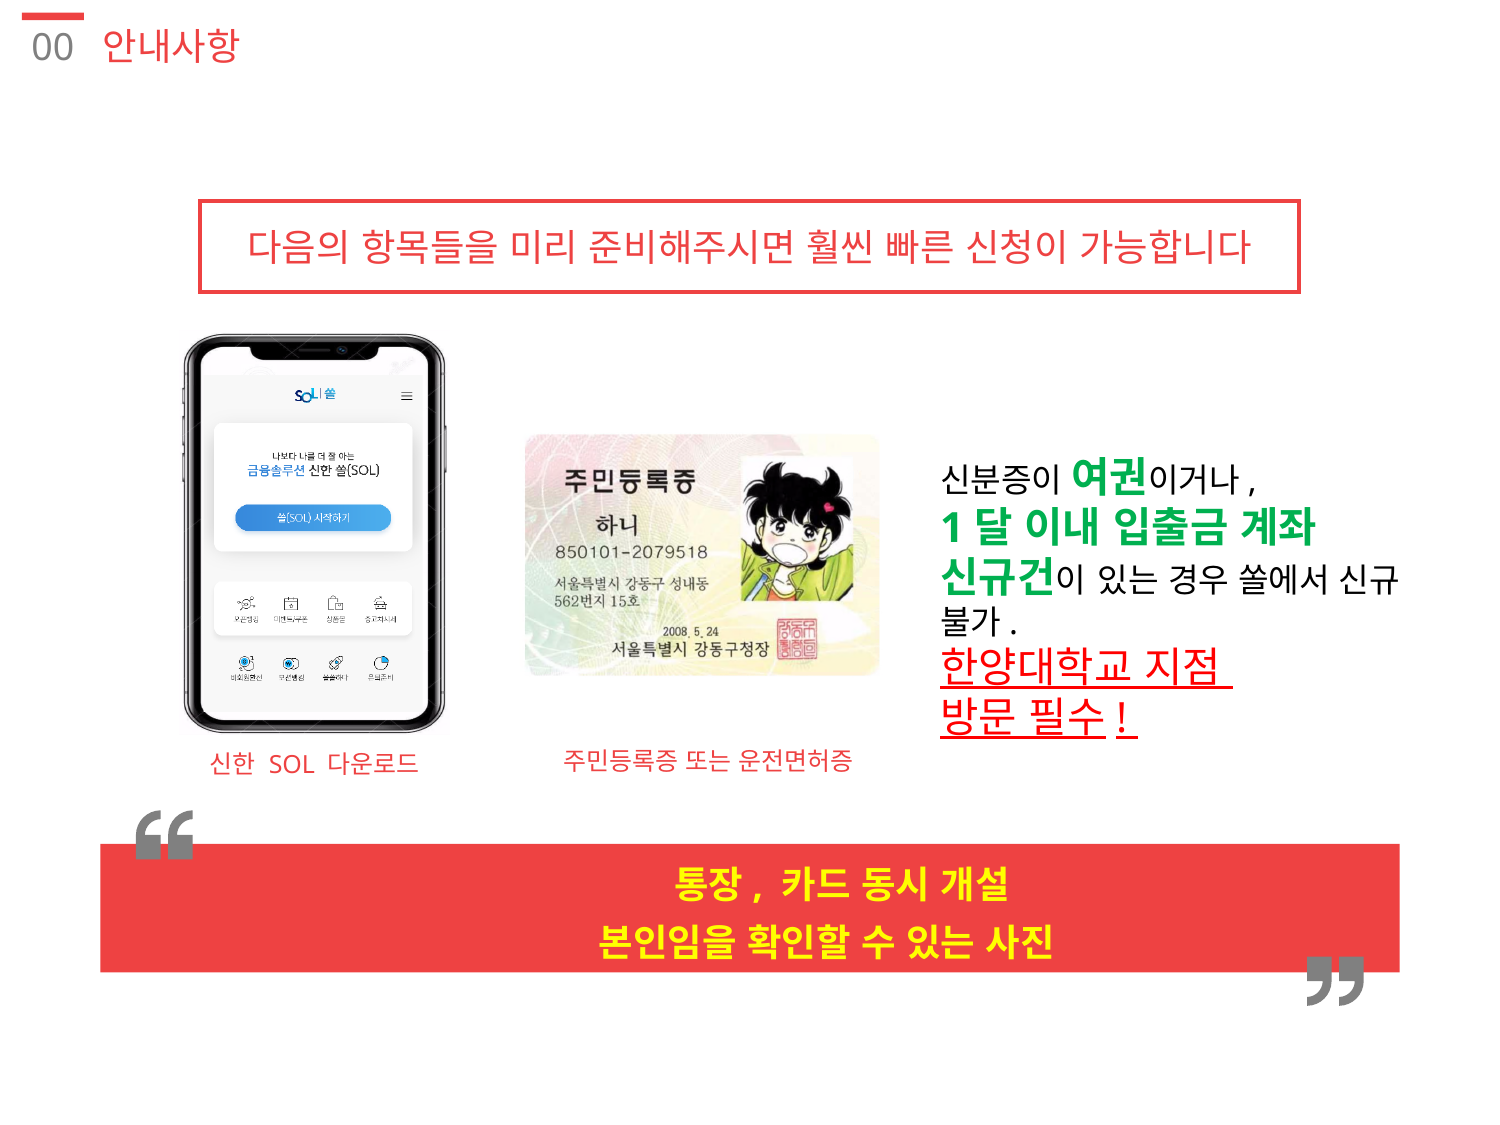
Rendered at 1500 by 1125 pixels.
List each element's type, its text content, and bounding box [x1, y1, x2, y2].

text_box 신한은행 계좌가 없는 분들은 통장, 카드 동시 개설로 진행해주세요! 본인의 사진 등록 시, 반드시 본인임을 확인할 수 있는 사진으로 등록해주세요! [100, 843, 1400, 973]
text_box 신한 SOL 다운로드 [173, 740, 457, 786]
text_box 주민등록증 또는 운전면허증 [508, 738, 909, 783]
text_box 00 안내사항 [16, 15, 346, 75]
picture [519, 428, 884, 678]
picture [179, 330, 450, 735]
text_box [21, 12, 85, 21]
text_box 다음의 항목들을 미리 준비해주시면 훨씬 빠른 신청이 가능합니다 [199, 200, 1300, 293]
text_box 신분증이 여권이거나, 1달 이내 입출금 계좌 신규건이 있는 경우 쏠에서 신규 불가. 한양대학교 지점 방문 필수! [925, 443, 1444, 749]
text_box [135, 810, 193, 860]
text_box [1307, 956, 1364, 1006]
